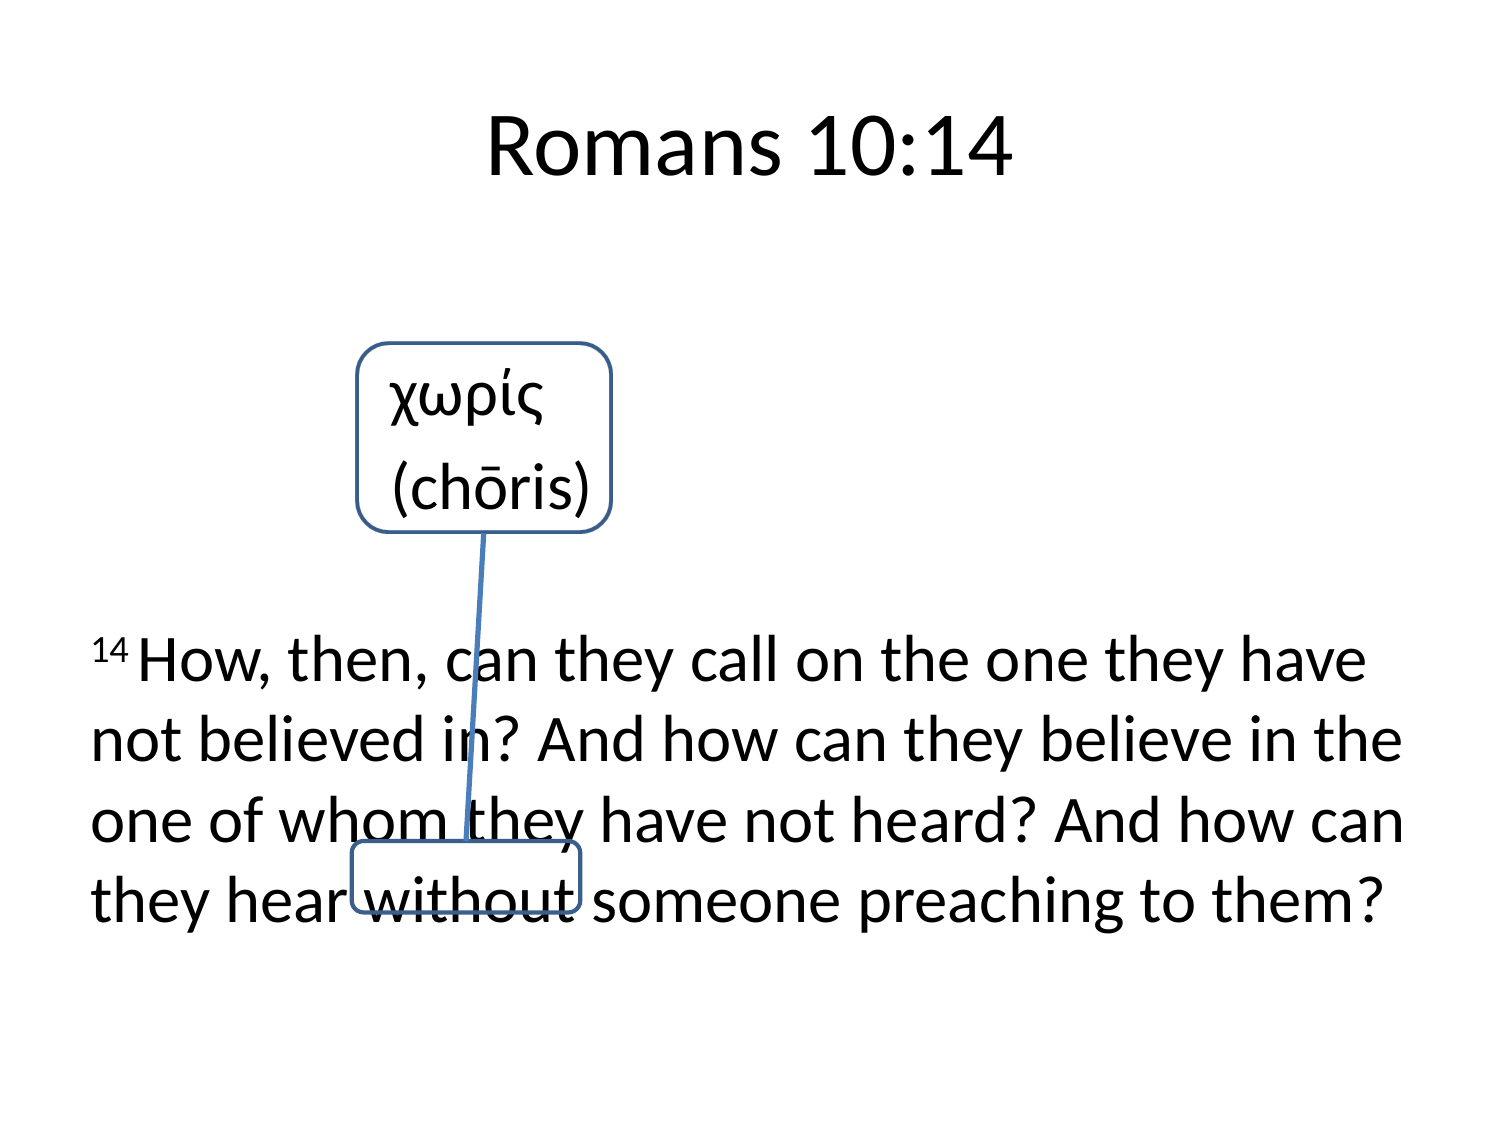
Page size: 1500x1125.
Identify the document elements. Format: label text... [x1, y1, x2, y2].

list χωρίς (chōris) 14 How, then, can they call on the one they have not believed in? And how can they believe in the one of whom they have not heard? And how can they hear without someone preaching to them? [75, 262, 1425, 1005]
text_box [349, 838, 583, 915]
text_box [465, 533, 484, 842]
title Romans 10:14 [75, 45, 1425, 233]
picture [354, 341, 613, 534]
